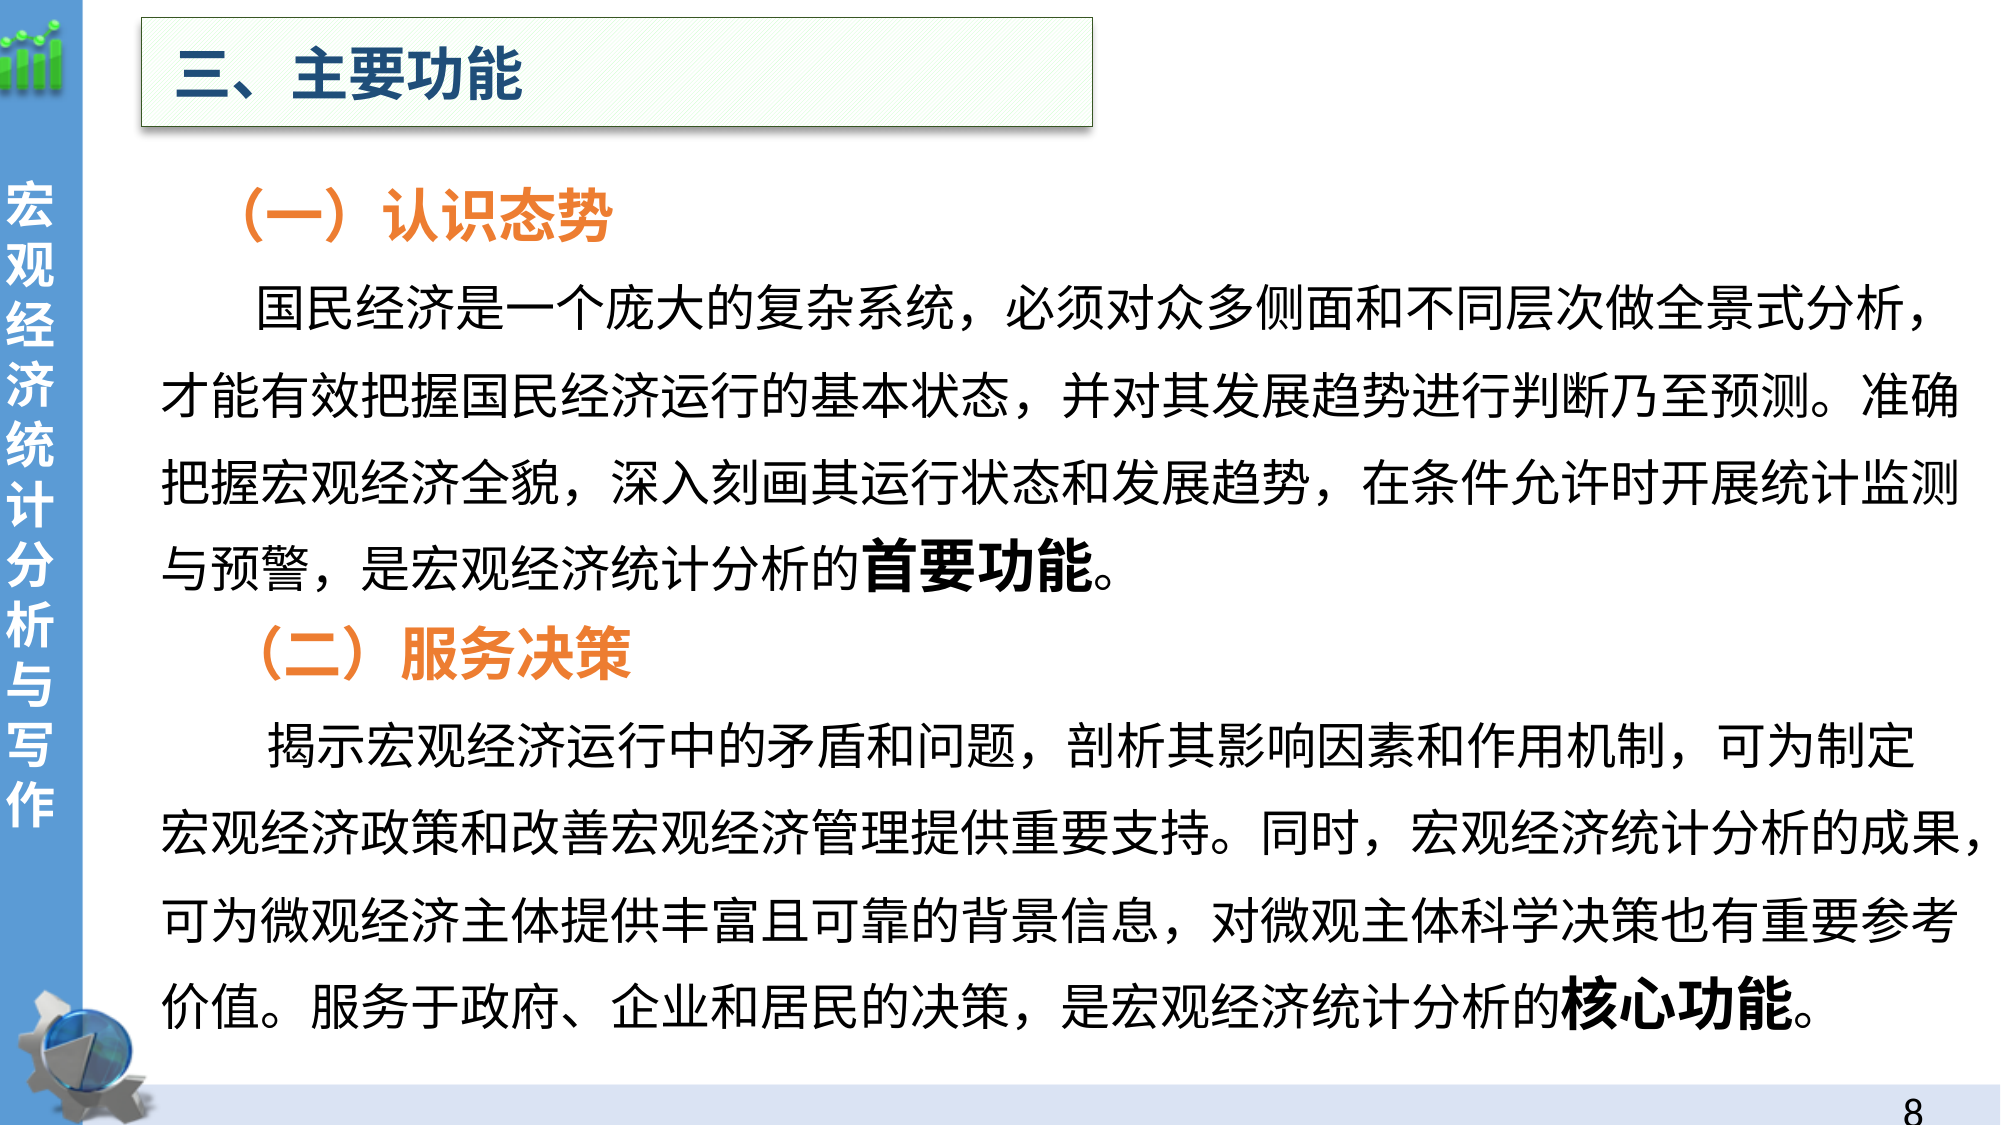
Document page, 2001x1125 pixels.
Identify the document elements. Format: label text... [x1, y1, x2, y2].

slide_number 7 [1786, 1085, 1940, 1125]
picture [0, 0, 2001, 1125]
text_box 三、主要功能 [141, 17, 1093, 127]
list （一）认识态势 国民经济是一个庞大的复杂系统，必须对众多侧面和不同层次做全景式分析，才能有效把握国民经济运行的基本状态，并对其发展趋势进行判断乃至预测。准确把握宏观经济全貌，深入刻画其运行状态和发展趋势，在条件允许时开展统计监测与预警，是宏观经济统计分析的首要功能。 （二）服务决策 揭示宏观经济运行中的矛盾和问题，剖析其影响因素和作用机制，可为制定宏观经济政策和改善宏观经济管理提供重要支持。同时，宏观经济统计分析的成果，可为微观经济主体提供丰富且可靠的背景信息，对微观主体科学决策也有重要参考价值。服务于政府、企业和居民的决策，是宏观经济统计分析的核心功能。 [108, 154, 1977, 1064]
